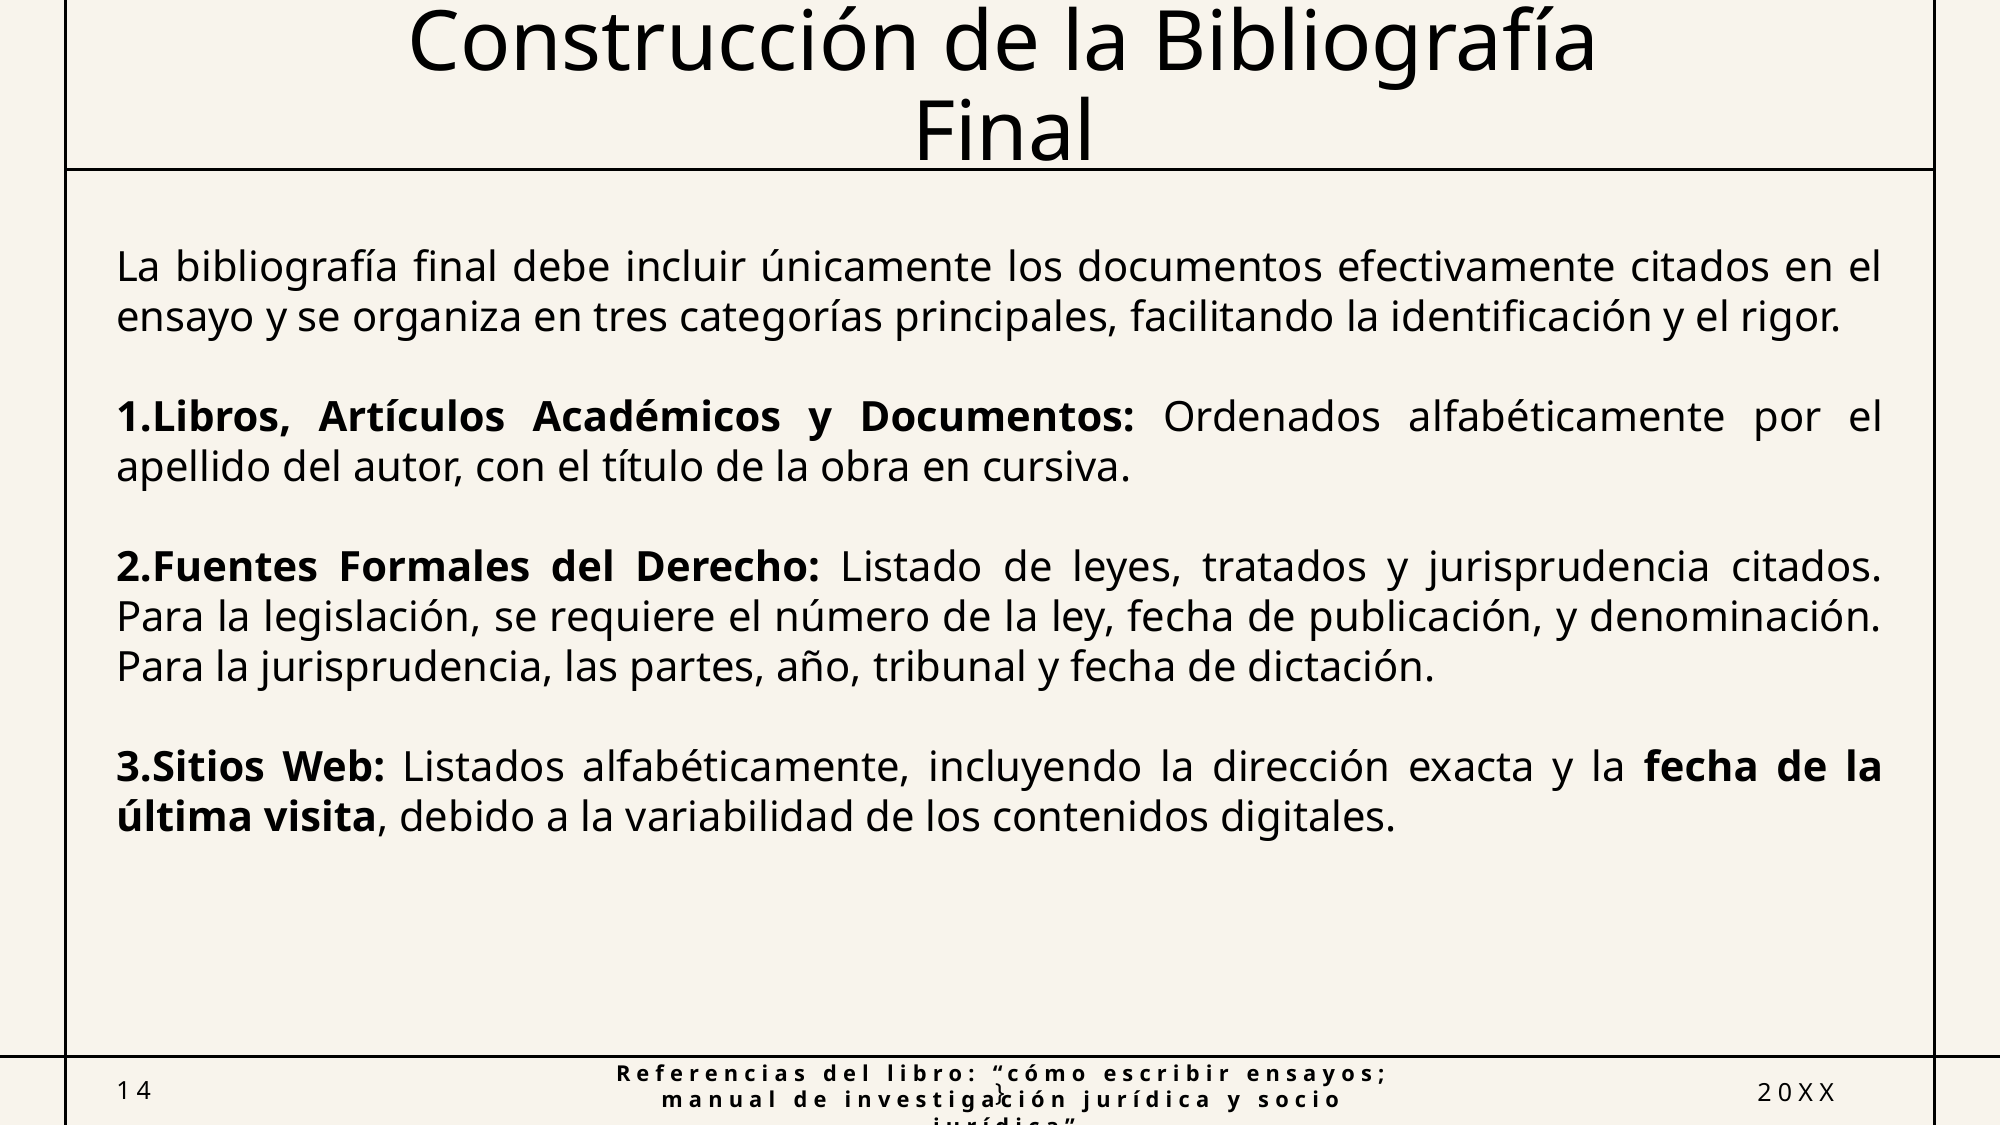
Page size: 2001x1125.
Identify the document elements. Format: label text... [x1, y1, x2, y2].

text_box Referencias del libro: “cómo escribir ensayos; manual de investigación jurídica y socio jurídica” [597, 1052, 1412, 1125]
slide_number 14 [101, 1069, 258, 1115]
title Construcción de la Bibliografía Final [334, 8, 1674, 168]
text_box La bibliografía final debe incluir únicamente los documentos efectivamente citados en el ensayo y se organiza en tres categorías principales, facilitando la identificación y el rigor. Libros, Artículos Académicos y Documentos: Ordenados alfabéticamente por el apellido del autor, con el título de la obra en cursiva. Fuentes Formales del Derecho: Listado de leyes, tratados y jurisprudencia citados. Para la legislación, se requiere el número de la ley, fecha de publicación, y denominación. Para la jurisprudencia, las partes, año, tribunal y fecha de dictación. Sitios Web: Listados alfabéticamente, incluyendo la dirección exacta y la fecha de la última visita, debido a la variabilidad de los contenidos digitales. [101, 232, 1899, 893]
slide_number 20XX [1742, 1069, 1899, 1115]
